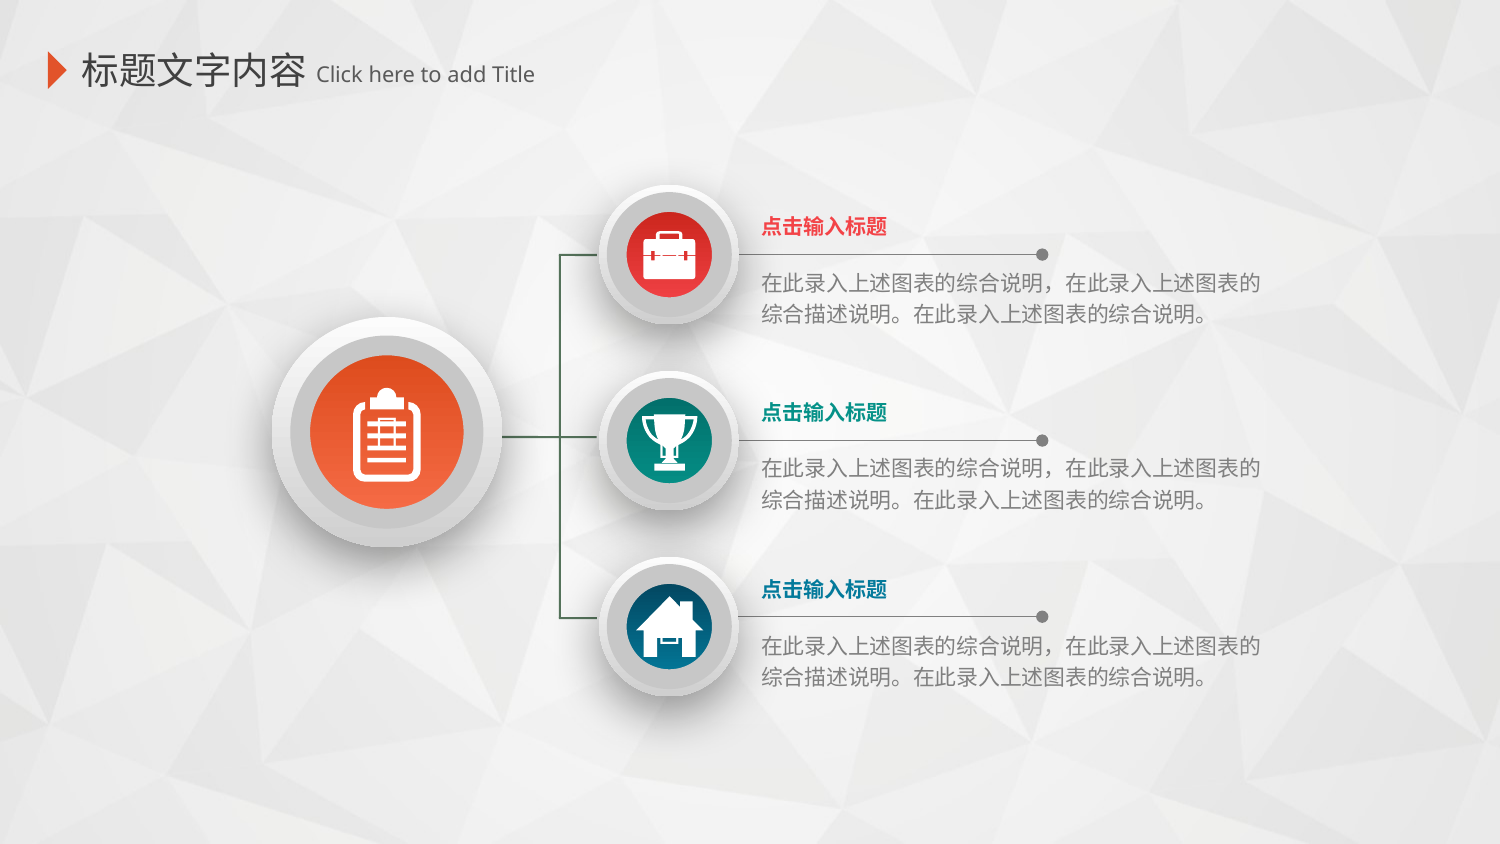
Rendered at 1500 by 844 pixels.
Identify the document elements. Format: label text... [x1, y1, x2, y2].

picture [0, 0, 1500, 844]
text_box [599, 370, 740, 511]
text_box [643, 231, 696, 280]
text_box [502, 385, 599, 488]
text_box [599, 556, 740, 697]
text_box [271, 316, 502, 548]
text_box 在此录入上述图表的综合说明，在此录入上述图表的综合描述说明。在此录入上述图表的综合说明。 [750, 444, 1291, 519]
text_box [642, 414, 698, 471]
text_box 在此录入上述图表的综合说明，在此录入上述图表的综合描述说明。在此录入上述图表的综合说明。 [750, 621, 1291, 727]
text_box 在此录入上述图表的综合说明，在此录入上述图表的综合描述说明。在此录入上述图表的综合说明。 [750, 258, 1291, 333]
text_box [599, 184, 740, 325]
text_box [48, 39, 558, 101]
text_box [352, 387, 421, 482]
text_box 点击输入标题 [750, 394, 954, 431]
text_box 点击输入标题 [750, 208, 954, 245]
text_box 点击输入标题 [750, 571, 954, 608]
